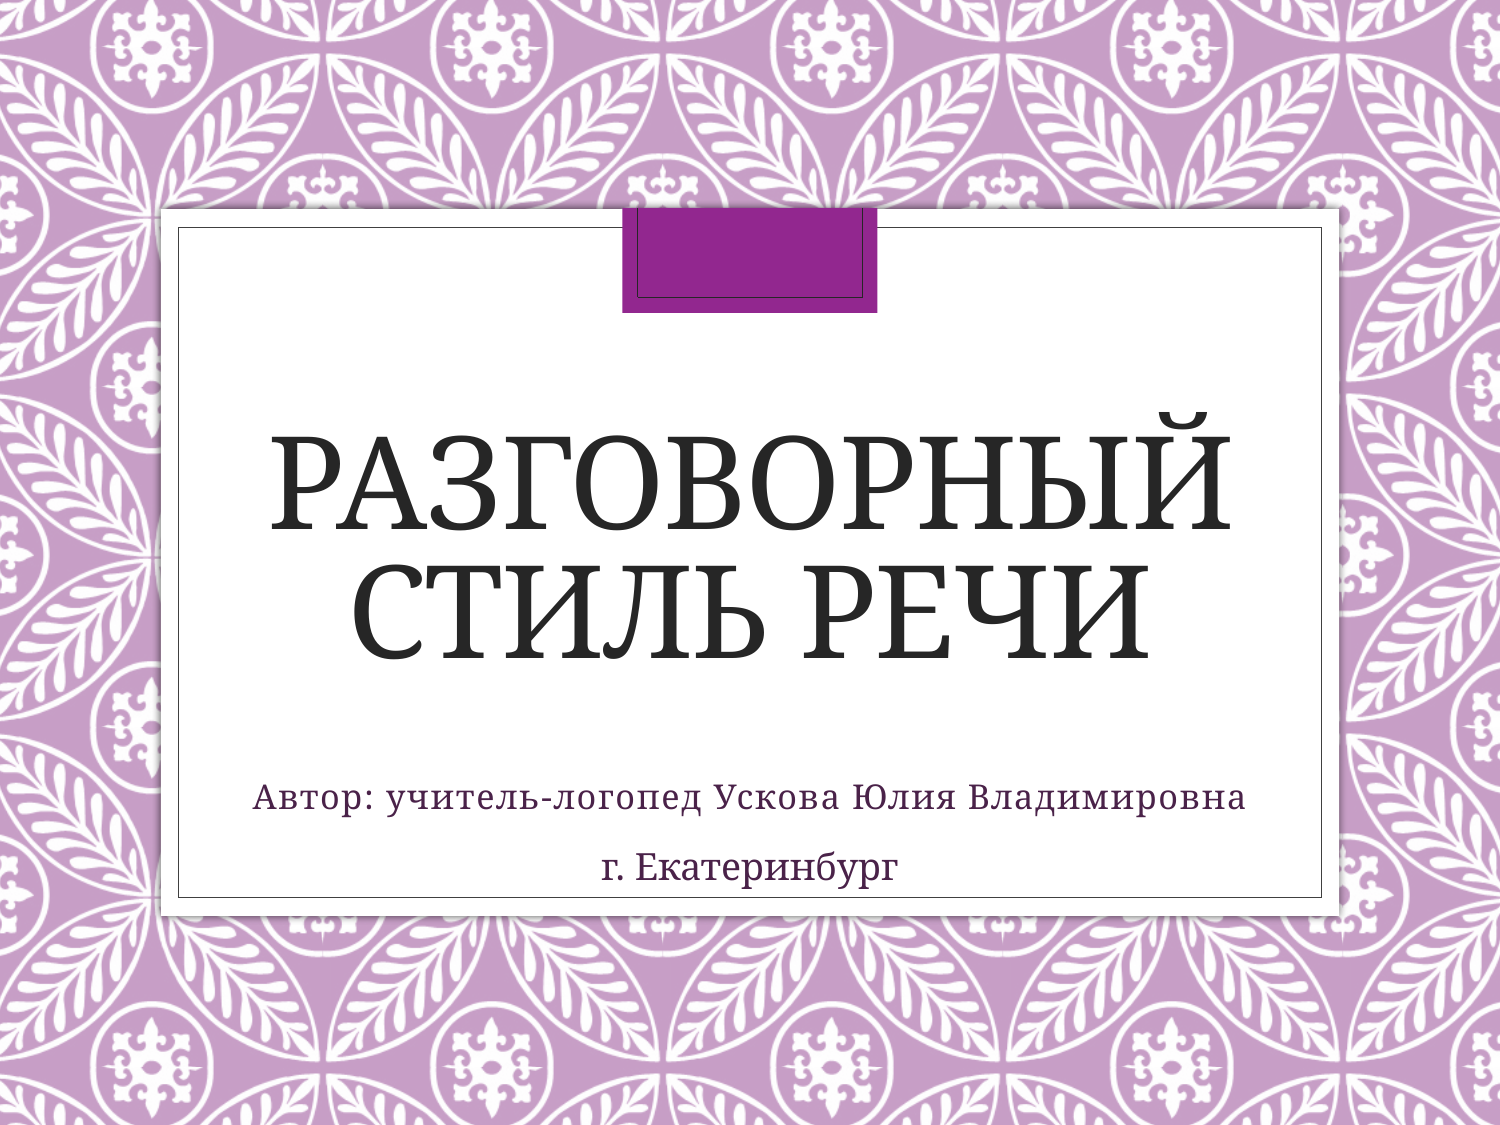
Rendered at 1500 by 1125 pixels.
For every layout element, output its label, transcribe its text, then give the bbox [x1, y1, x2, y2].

subtitle Автор: учитель-логопед Ускова Юлия Владимировна [191, 768, 1308, 851]
text_box г. Екатеринбург [586, 835, 914, 896]
title Разговорный стиль речи [192, 343, 1308, 768]
